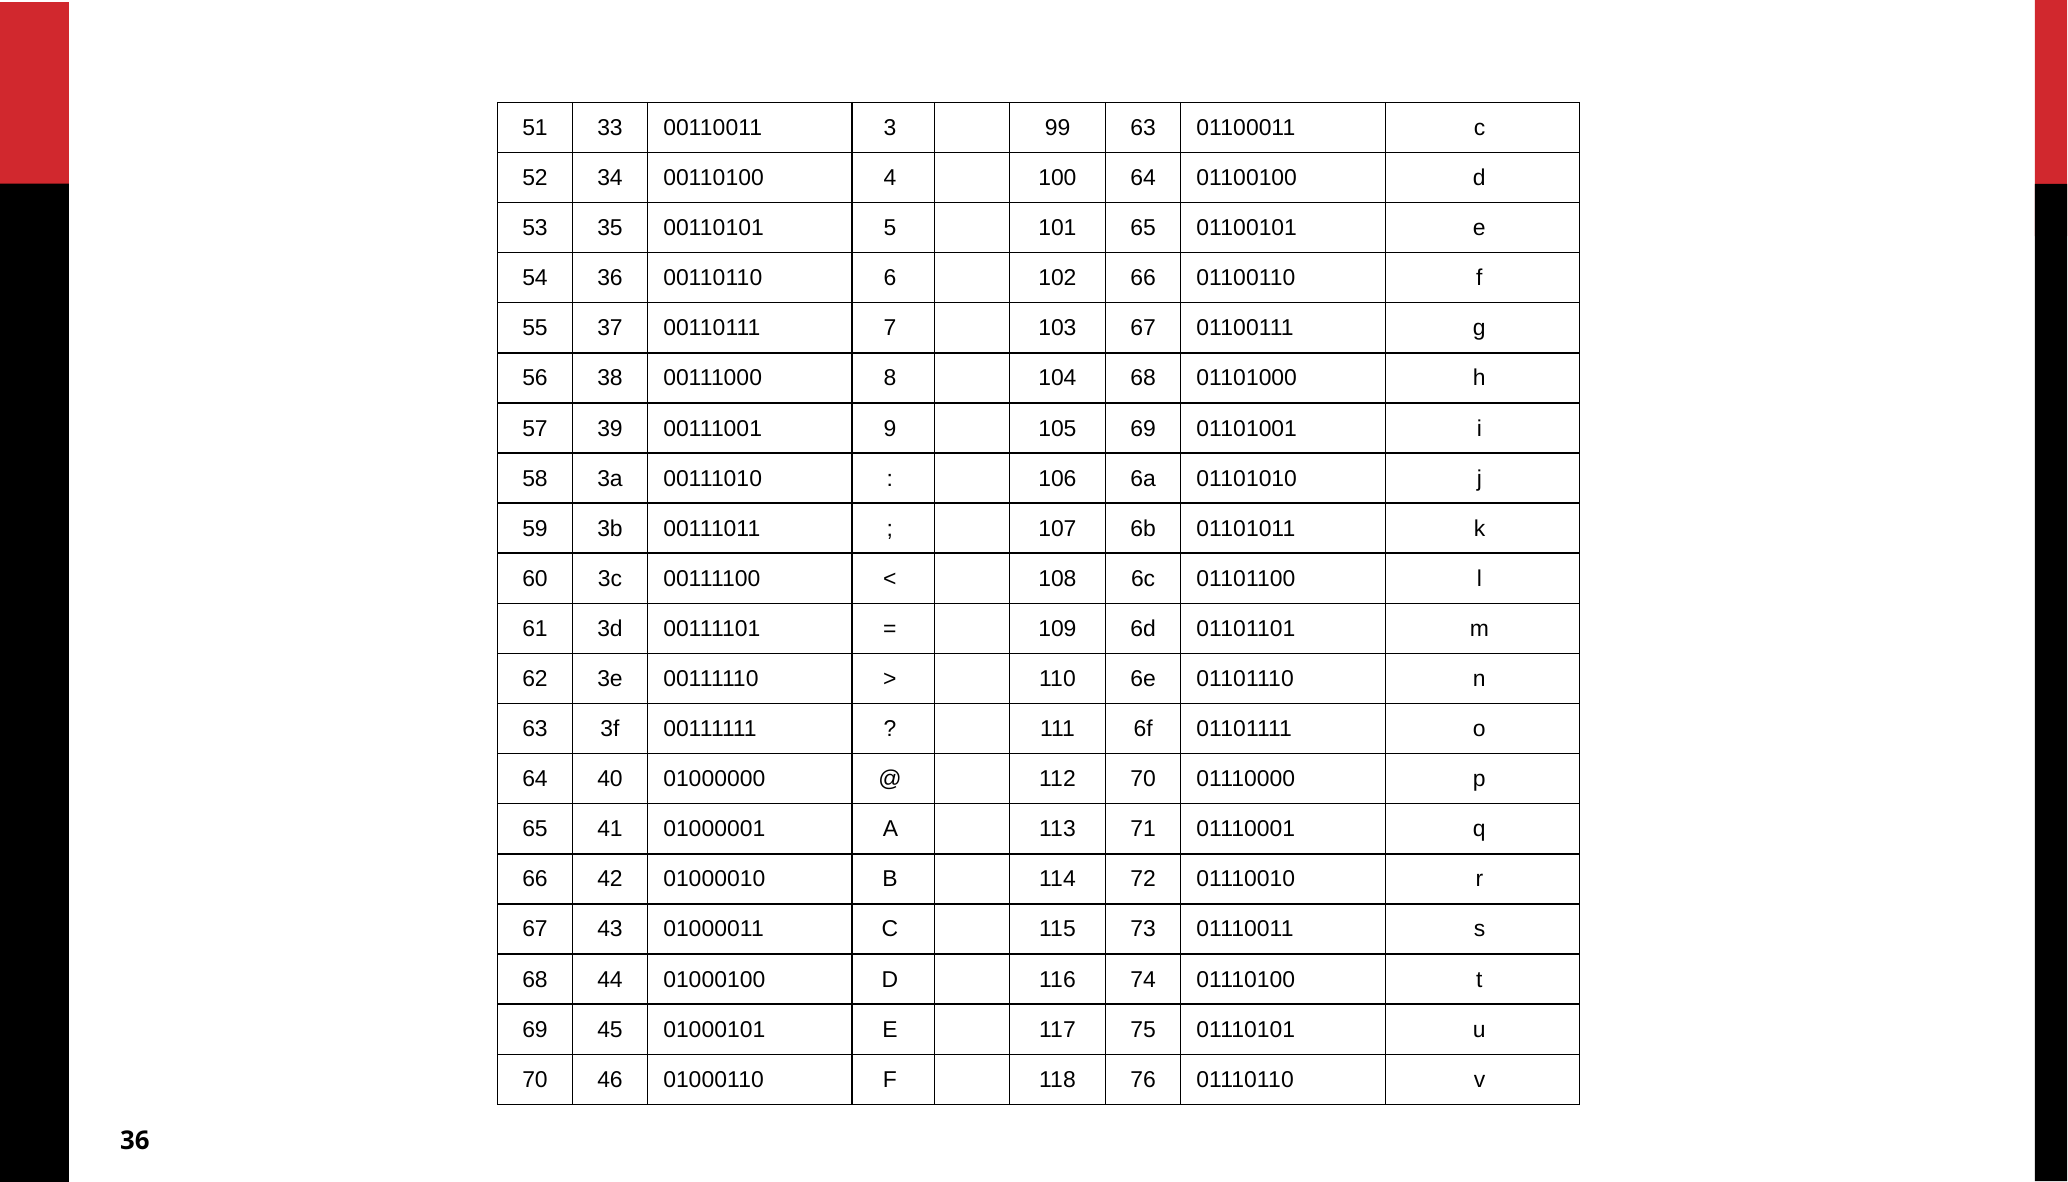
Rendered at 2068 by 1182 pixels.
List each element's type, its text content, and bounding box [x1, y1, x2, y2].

table_cell ? [853, 704, 934, 753]
table_cell 01101011 [1181, 504, 1385, 552]
table_cell 64 [498, 754, 572, 803]
table_cell 01000100 [648, 955, 851, 1003]
table_cell 3e [573, 654, 647, 703]
table_cell 75 [1106, 1005, 1180, 1054]
table_cell = [853, 604, 934, 653]
table_cell 01000011 [648, 905, 851, 953]
table_cell [935, 203, 1009, 252]
table_cell 6b [1106, 504, 1180, 552]
table_header 3 [853, 103, 934, 152]
table_cell 37 [573, 303, 647, 352]
table_cell d [1386, 153, 1579, 202]
table_cell 52 [498, 153, 572, 202]
table_cell g [1386, 303, 1579, 352]
table_cell 61 [498, 604, 572, 653]
table_cell o [1386, 704, 1579, 753]
table_cell 109 [1010, 604, 1105, 653]
table_cell : [853, 454, 934, 502]
table_cell 66 [1106, 253, 1180, 302]
table_cell 01110101 [1181, 1005, 1385, 1054]
table_cell 101 [1010, 203, 1105, 252]
table_cell r [1386, 855, 1579, 903]
table_cell 117 [1010, 1005, 1105, 1054]
table_cell 00111111 [648, 704, 851, 753]
table_cell 73 [1106, 905, 1180, 953]
table_cell [935, 704, 1009, 753]
table_cell 01101000 [1181, 354, 1385, 402]
table_cell [935, 404, 1009, 452]
table_cell [935, 354, 1009, 402]
table_cell 115 [1010, 905, 1105, 953]
table_cell 01101100 [1181, 554, 1385, 603]
table_cell [935, 303, 1009, 352]
table_cell [935, 955, 1009, 1003]
table_cell 102 [1010, 253, 1105, 302]
table_cell 00111100 [648, 554, 851, 603]
table_cell 111 [1010, 704, 1105, 753]
table_cell D [853, 955, 934, 1003]
table_cell 01110001 [1181, 804, 1385, 853]
table_cell F [853, 1055, 934, 1104]
table_cell 70 [1106, 754, 1180, 803]
table_cell 7 [853, 303, 934, 352]
table_cell 70 [498, 1055, 572, 1104]
table_cell 44 [573, 955, 647, 1003]
table_header [935, 103, 1009, 152]
table_cell 6 [853, 253, 934, 302]
table_cell 01110110 [1181, 1055, 1385, 1104]
table_cell 00111010 [648, 454, 851, 502]
table_cell 118 [1010, 1055, 1105, 1104]
table_header 00110011 [648, 103, 851, 152]
table_cell 01101010 [1181, 454, 1385, 502]
table_cell 01000101 [648, 1005, 851, 1054]
table_header 63 [1106, 103, 1180, 152]
table_cell k [1386, 504, 1579, 552]
table_cell 9 [853, 404, 934, 452]
table_cell 3b [573, 504, 647, 552]
table_cell 104 [1010, 354, 1105, 402]
table_cell 67 [1106, 303, 1180, 352]
table_cell [935, 855, 1009, 903]
table_cell 00110110 [648, 253, 851, 302]
table_cell E [853, 1005, 934, 1054]
table_cell 3d [573, 604, 647, 653]
table_cell i [1386, 404, 1579, 452]
table_cell 3c [573, 554, 647, 603]
table_cell 68 [1106, 354, 1180, 402]
table_cell [935, 554, 1009, 603]
table_cell 00111011 [648, 504, 851, 552]
table_cell 01000110 [648, 1055, 851, 1104]
table_cell 00111001 [648, 404, 851, 452]
table_cell 105 [1010, 404, 1105, 452]
table_cell 108 [1010, 554, 1105, 603]
table_cell 00111101 [648, 604, 851, 653]
table_cell l [1386, 554, 1579, 603]
table_cell ; [853, 504, 934, 552]
table_cell @ [853, 754, 934, 803]
table_cell 01000010 [648, 855, 851, 903]
table_cell f [1386, 253, 1579, 302]
table_cell B [853, 855, 934, 903]
table_cell 36 [573, 253, 647, 302]
table_cell 64 [1106, 153, 1180, 202]
table_cell 01101111 [1181, 704, 1385, 753]
table_cell 43 [573, 905, 647, 953]
table_cell u [1386, 1005, 1579, 1054]
table_cell p [1386, 754, 1579, 803]
table_cell j [1386, 454, 1579, 502]
table_cell 41 [573, 804, 647, 853]
table_header 33 [573, 103, 647, 152]
table_cell 114 [1010, 855, 1105, 903]
table_cell 58 [498, 454, 572, 502]
table_cell 00111110 [648, 654, 851, 703]
table_cell 35 [573, 203, 647, 252]
table_cell 60 [498, 554, 572, 603]
table_cell 106 [1010, 454, 1105, 502]
table_header 99 [1010, 103, 1105, 152]
table_cell 69 [1106, 404, 1180, 452]
table_cell 62 [498, 654, 572, 703]
table_cell A [853, 804, 934, 853]
table_cell 76 [1106, 1055, 1180, 1104]
table_cell 100 [1010, 153, 1105, 202]
table_cell 65 [1106, 203, 1180, 252]
slide_number ‹#› [103, 1115, 1361, 1168]
table_cell 5 [853, 203, 934, 252]
table_cell [935, 1055, 1009, 1104]
table_cell 110 [1010, 654, 1105, 703]
table_cell [935, 153, 1009, 202]
table_cell 42 [573, 855, 647, 903]
table_cell 4 [853, 153, 934, 202]
table_cell 00110100 [648, 153, 851, 202]
table_cell 6c [1106, 554, 1180, 603]
table_cell 00111000 [648, 354, 851, 402]
table_cell 40 [573, 754, 647, 803]
table_cell 01110000 [1181, 754, 1385, 803]
table_cell [935, 604, 1009, 653]
table_cell 69 [498, 1005, 572, 1054]
table_cell 01100111 [1181, 303, 1385, 352]
table_cell 6f [1106, 704, 1180, 753]
table_cell 01100110 [1181, 253, 1385, 302]
table_cell h [1386, 354, 1579, 402]
table_header 01100011 [1181, 103, 1385, 152]
table_cell 68 [498, 955, 572, 1003]
table_cell 6a [1106, 454, 1180, 502]
table_cell 57 [498, 404, 572, 452]
table_cell [935, 1005, 1009, 1054]
table_cell 38 [573, 354, 647, 402]
table_cell 113 [1010, 804, 1105, 853]
table_cell 6e [1106, 654, 1180, 703]
table_cell 63 [498, 704, 572, 753]
table_cell s [1386, 905, 1579, 953]
table_cell < [853, 554, 934, 603]
table_cell 34 [573, 153, 647, 202]
table_cell 107 [1010, 504, 1105, 552]
table_cell m [1386, 604, 1579, 653]
table_cell q [1386, 804, 1579, 853]
table_cell 112 [1010, 754, 1105, 803]
table_cell 01101110 [1181, 654, 1385, 703]
table_cell 3a [573, 454, 647, 502]
table_header 51 [498, 103, 572, 152]
table_cell n [1386, 654, 1579, 703]
table_cell [935, 905, 1009, 953]
table_cell 01000000 [648, 754, 851, 803]
table_cell 59 [498, 504, 572, 552]
table_cell > [853, 654, 934, 703]
table_cell 116 [1010, 955, 1105, 1003]
table_cell 72 [1106, 855, 1180, 903]
table_cell 3f [573, 704, 647, 753]
table_cell [935, 804, 1009, 853]
table_cell 71 [1106, 804, 1180, 853]
table_cell 01100100 [1181, 153, 1385, 202]
table_cell 01100101 [1181, 203, 1385, 252]
table_cell 01110011 [1181, 905, 1385, 953]
table_cell 01101001 [1181, 404, 1385, 452]
table_cell [935, 454, 1009, 502]
table_cell 00110101 [648, 203, 851, 252]
table_header c [1386, 103, 1579, 152]
table_cell [935, 654, 1009, 703]
table_cell 01110010 [1181, 855, 1385, 903]
table_cell 39 [573, 404, 647, 452]
table_cell [935, 754, 1009, 803]
table_cell 54 [498, 253, 572, 302]
table_cell 01101101 [1181, 604, 1385, 653]
table_cell v [1386, 1055, 1579, 1104]
table_cell 103 [1010, 303, 1105, 352]
table_cell 56 [498, 354, 572, 402]
table_cell 67 [498, 905, 572, 953]
table_cell 65 [498, 804, 572, 853]
table_cell [935, 504, 1009, 552]
table_cell 74 [1106, 955, 1180, 1003]
table_cell 01000001 [648, 804, 851, 853]
table_cell 6d [1106, 604, 1180, 653]
table_cell 8 [853, 354, 934, 402]
table_cell 00110111 [648, 303, 851, 352]
table_cell e [1386, 203, 1579, 252]
table_cell 55 [498, 303, 572, 352]
table_cell 01110100 [1181, 955, 1385, 1003]
table_cell 53 [498, 203, 572, 252]
table_cell 46 [573, 1055, 647, 1104]
table_cell t [1386, 955, 1579, 1003]
table_cell C [853, 905, 934, 953]
table_cell 66 [498, 855, 572, 903]
table_cell 45 [573, 1005, 647, 1054]
table_cell [935, 253, 1009, 302]
